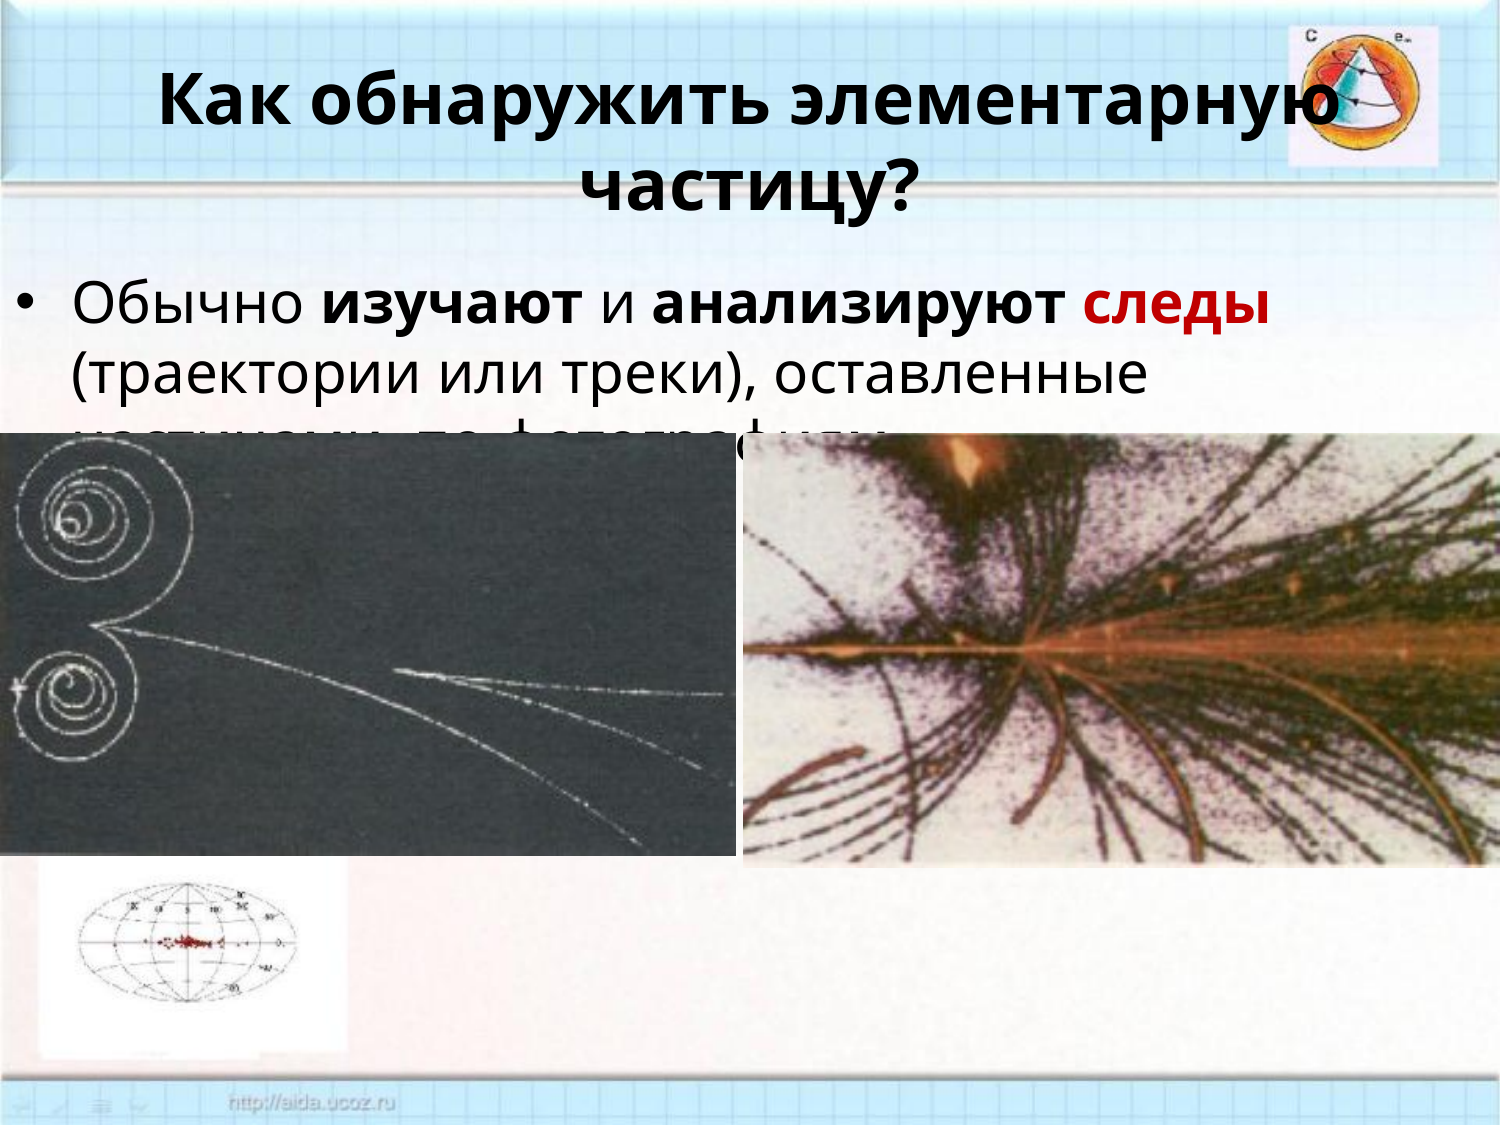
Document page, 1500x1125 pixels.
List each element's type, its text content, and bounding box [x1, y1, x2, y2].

list Обычно изучают и анализируют следы (траектории или треки), оставленные частицами, по фотографиям [0, 257, 1442, 434]
title Как обнаружить элементарную частицу? [75, 45, 1425, 233]
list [0, 433, 736, 856]
picture [0, 0, 1500, 1125]
